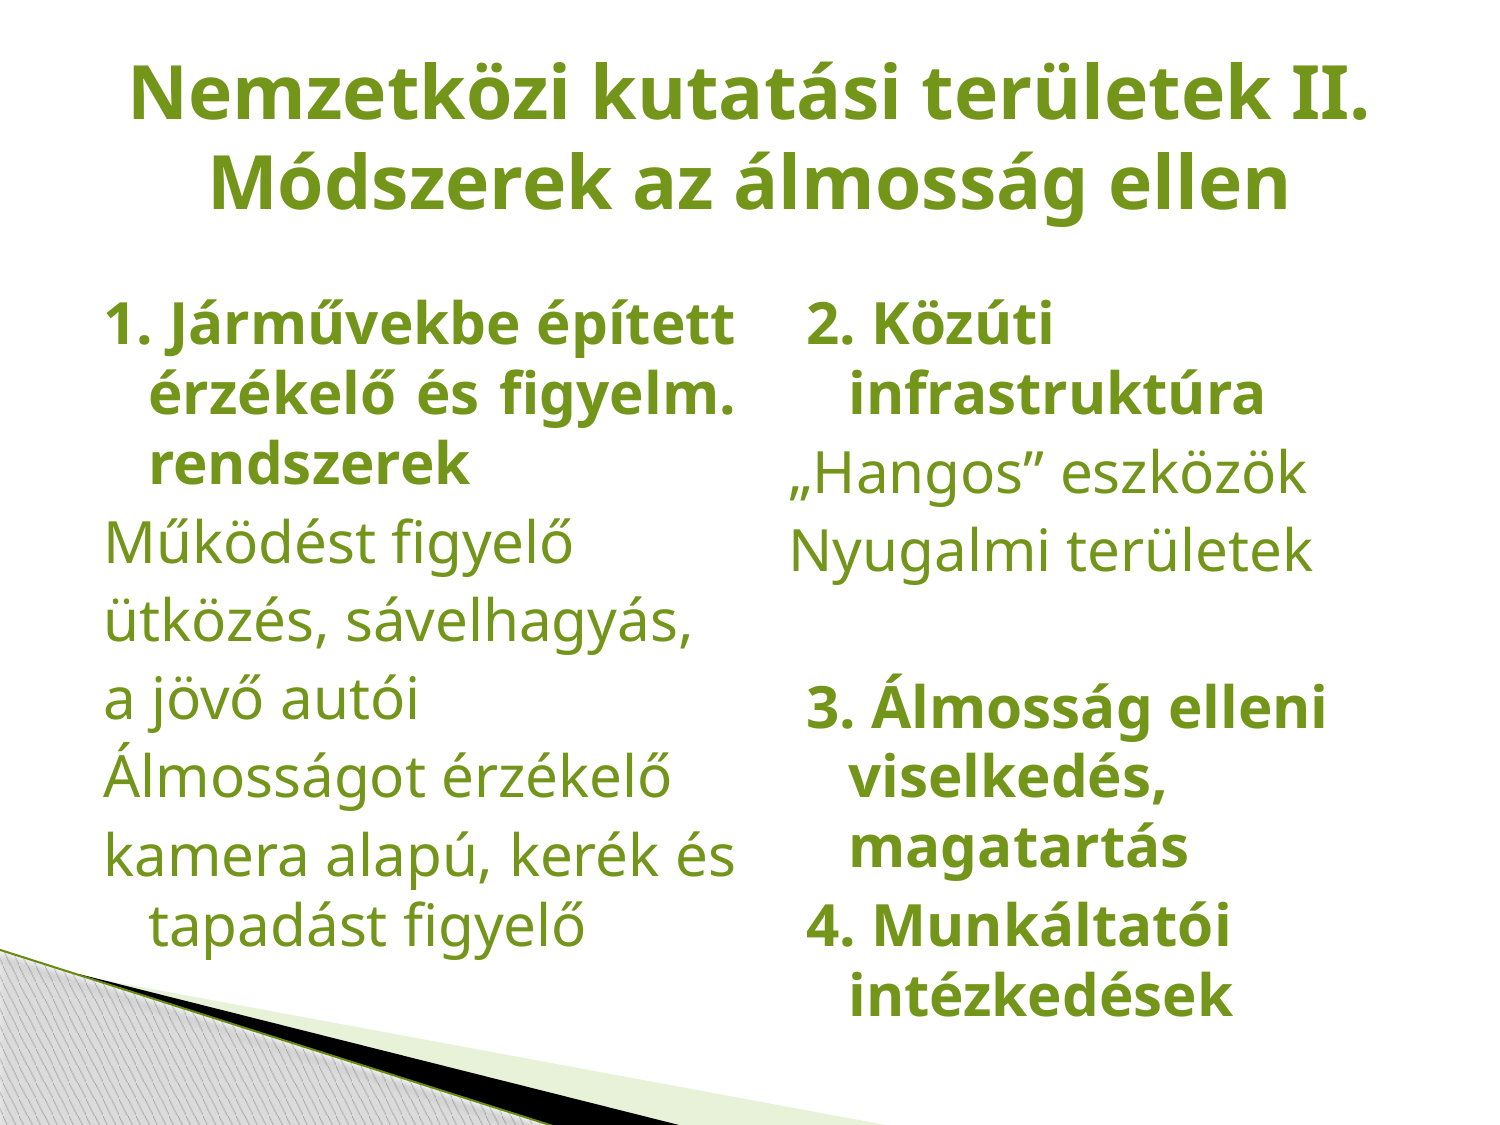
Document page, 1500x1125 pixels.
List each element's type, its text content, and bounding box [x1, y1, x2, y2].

list 2. Közúti infrastruktúra „Hangos” eszközök Nyugalmi területek 3. Álmosság elleni viselkedés, magatartás 4. Munkáltatói intézkedések [773, 278, 1437, 926]
title Nemzetközi kutatási területek II. Módszerek az álmosság ellen [75, 44, 1425, 233]
list 1. Járművekbe épített érzékelő és figyelm. rendszerek Működést figyelő ütközés, sávelhagyás, a jövő autói Álmosságot érzékelő kamera alapú, kerék és tapadást figyelő [88, 278, 752, 1051]
